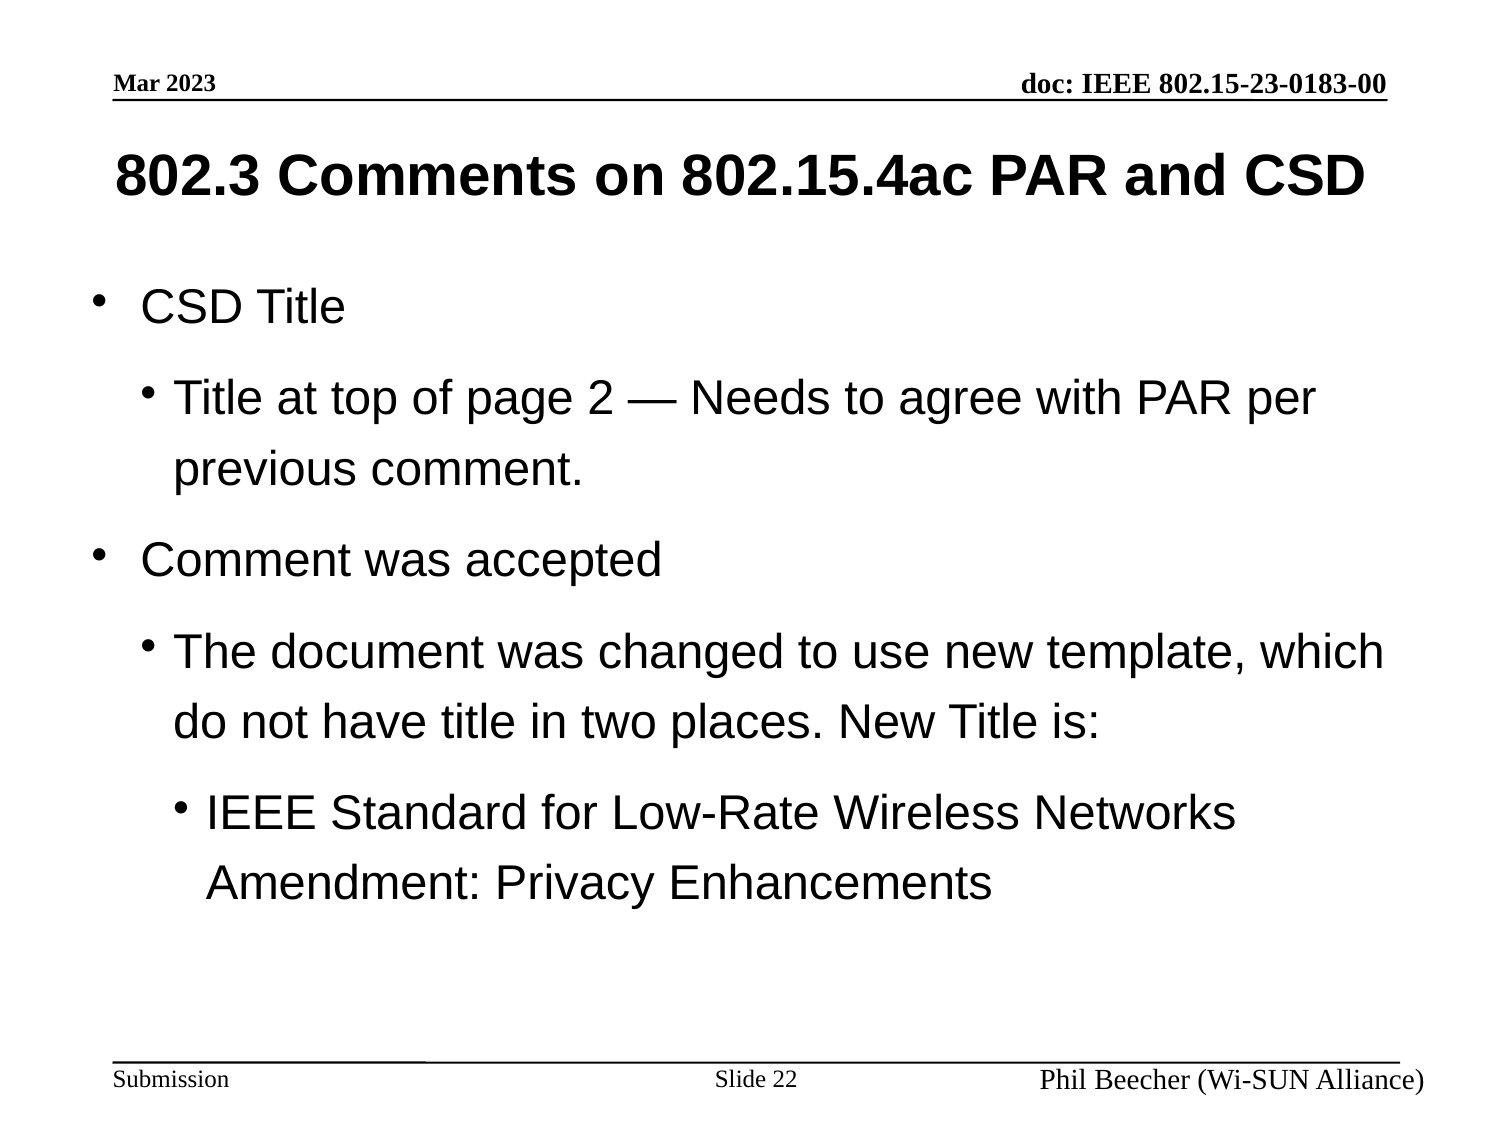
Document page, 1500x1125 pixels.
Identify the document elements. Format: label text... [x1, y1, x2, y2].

text_box 802.3 Comments on 802.15.4ac PAR and CSD [74, 112, 1425, 233]
text_box Slide 22 [675, 1062, 838, 1093]
text_box CSD Title Title at top of page 2 — Needs to agree with PAR per previous comment. Comment was accepted The document was changed to use new template, which do not have title in two places. New Title is: IEEE Standard for Low-Rate Wireless Networks Amendment: Privacy Enhancements [74, 263, 1425, 916]
